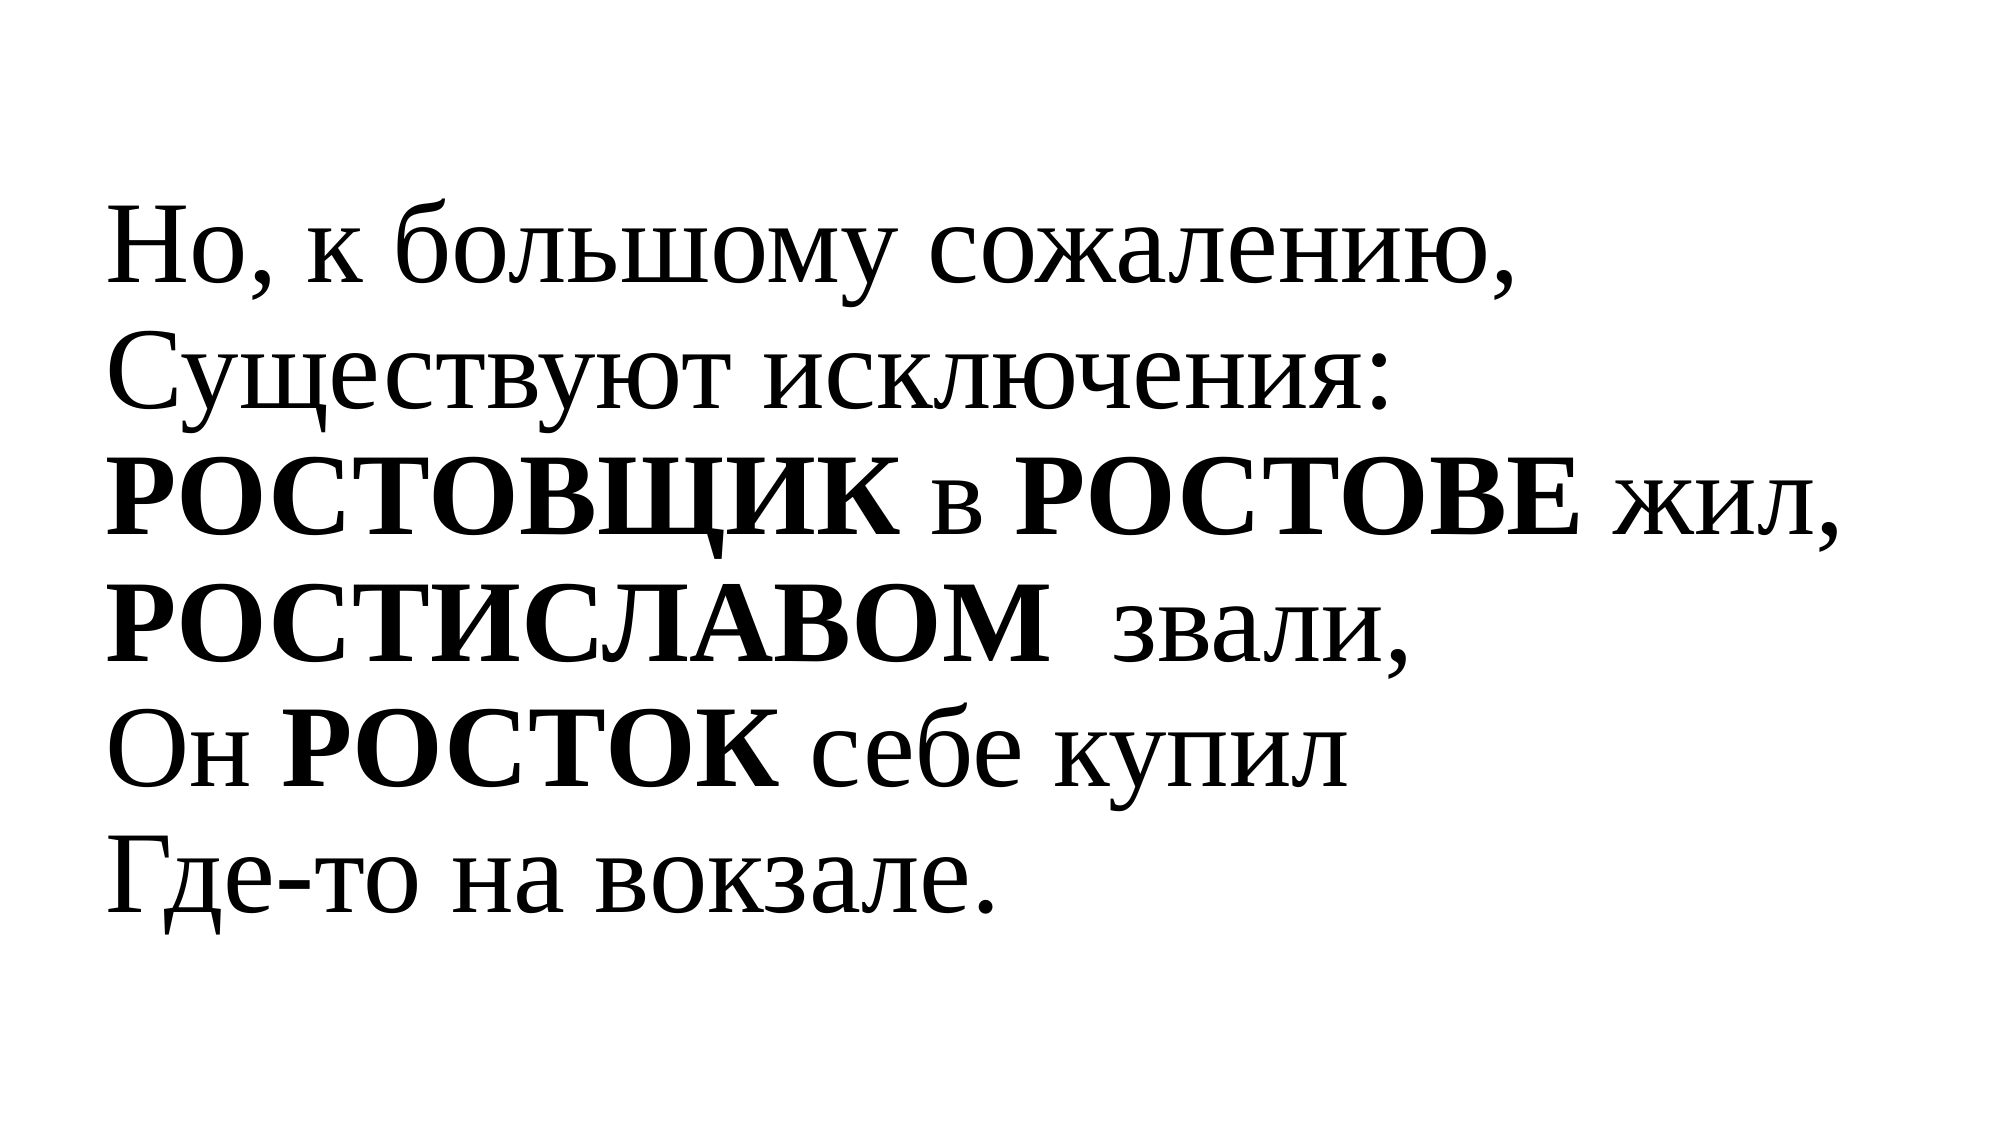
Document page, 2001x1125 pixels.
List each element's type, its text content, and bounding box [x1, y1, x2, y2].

title Но, к большому сожалению, Существуют исключения: РОСТОВЩИК в РОСТОВЕ жил, РОСТИСЛАВОМ звали, Он РОСТОК себе купил Где-то на вокзале. [90, 59, 1863, 1061]
